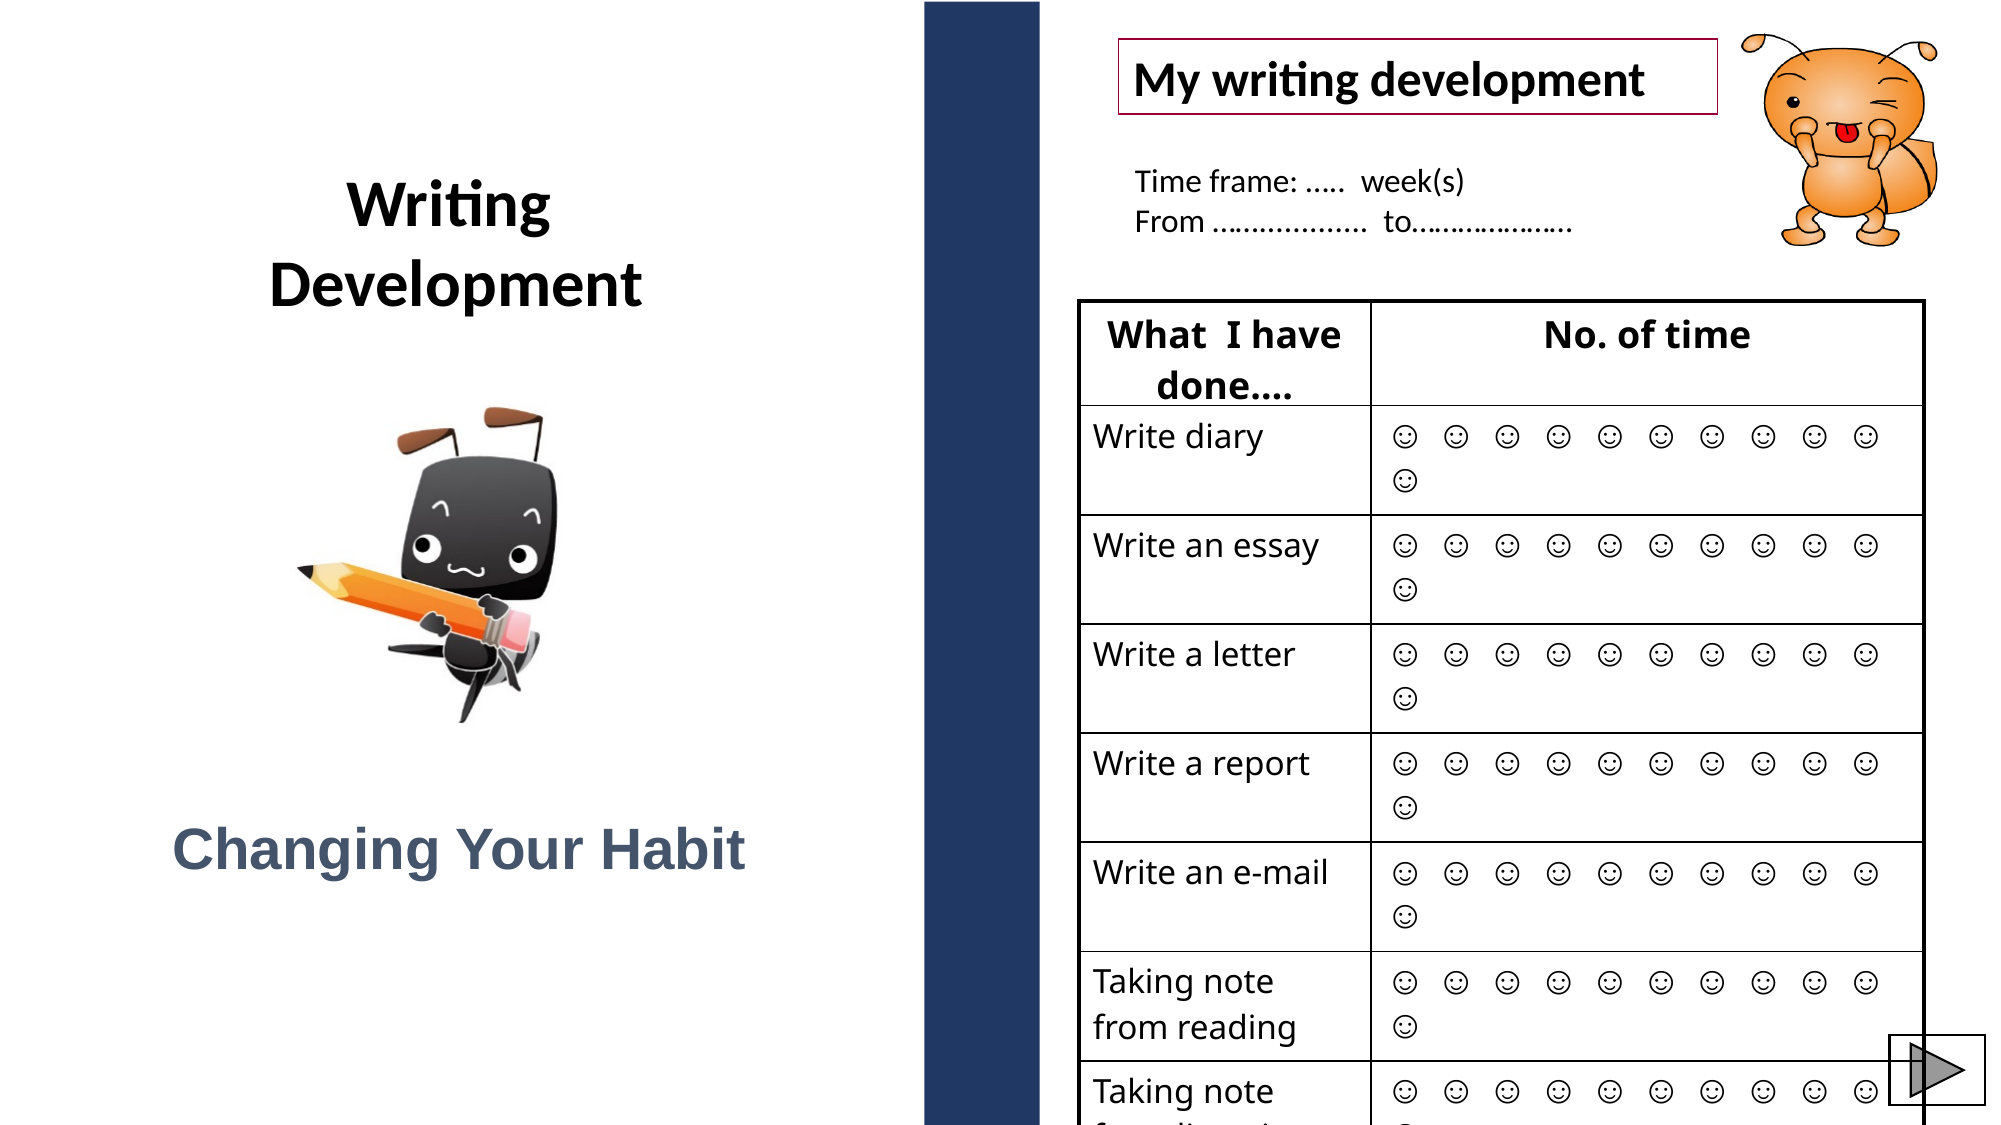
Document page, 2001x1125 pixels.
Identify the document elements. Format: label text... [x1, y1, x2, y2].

table_cell Write an e-mail [1081, 843, 1370, 951]
picture [178, 372, 715, 775]
table_cell ☺ ☺ ☺ ☺ ☺ ☺ ☺ ☺ ☺ ☺ ☺ [1372, 516, 1922, 623]
text_box Writing Development [94, 151, 819, 328]
table_header What I have done…. [1081, 303, 1370, 405]
table_cell Taking note from listening [1081, 1062, 1370, 1125]
table_cell Write an essay [1081, 516, 1370, 623]
table_cell ☺ ☺ ☺ ☺ ☺ ☺ ☺ ☺ ☺ ☺ ☺ [1372, 952, 1922, 1060]
table_cell Write a letter [1081, 625, 1370, 732]
table_cell ☺ ☺ ☺ ☺ ☺ ☺ ☺ ☺ ☺ ☺ ☺ [1372, 625, 1922, 732]
picture [1741, 33, 1938, 254]
text_box [923, 1, 1041, 1125]
table_cell ☺ ☺ ☺ ☺ ☺ ☺ ☺ ☺ ☺ ☺ ☺ [1372, 843, 1922, 951]
table_cell ☺ ☺ ☺ ☺ ☺ ☺ ☺ ☺ ☺ ☺ ☺ [1372, 1062, 1922, 1125]
table_cell Write a report [1081, 734, 1370, 841]
text_box Time frame: ….. week(s) From ……............. to………………… [1118, 151, 1741, 248]
table_cell ☺ ☺ ☺ ☺ ☺ ☺ ☺ ☺ ☺ ☺ ☺ [1372, 406, 1922, 514]
table_cell Taking note from reading [1081, 952, 1370, 1060]
table_cell Write diary [1081, 406, 1370, 514]
table_header No. of time [1372, 303, 1922, 405]
text_box [1926, 1034, 1986, 1106]
table_cell ☺ ☺ ☺ ☺ ☺ ☺ ☺ ☺ ☺ ☺ ☺ [1372, 734, 1922, 841]
text_box Changing Your Habit [77, 839, 858, 960]
text_box My writing development [1118, 39, 1718, 114]
